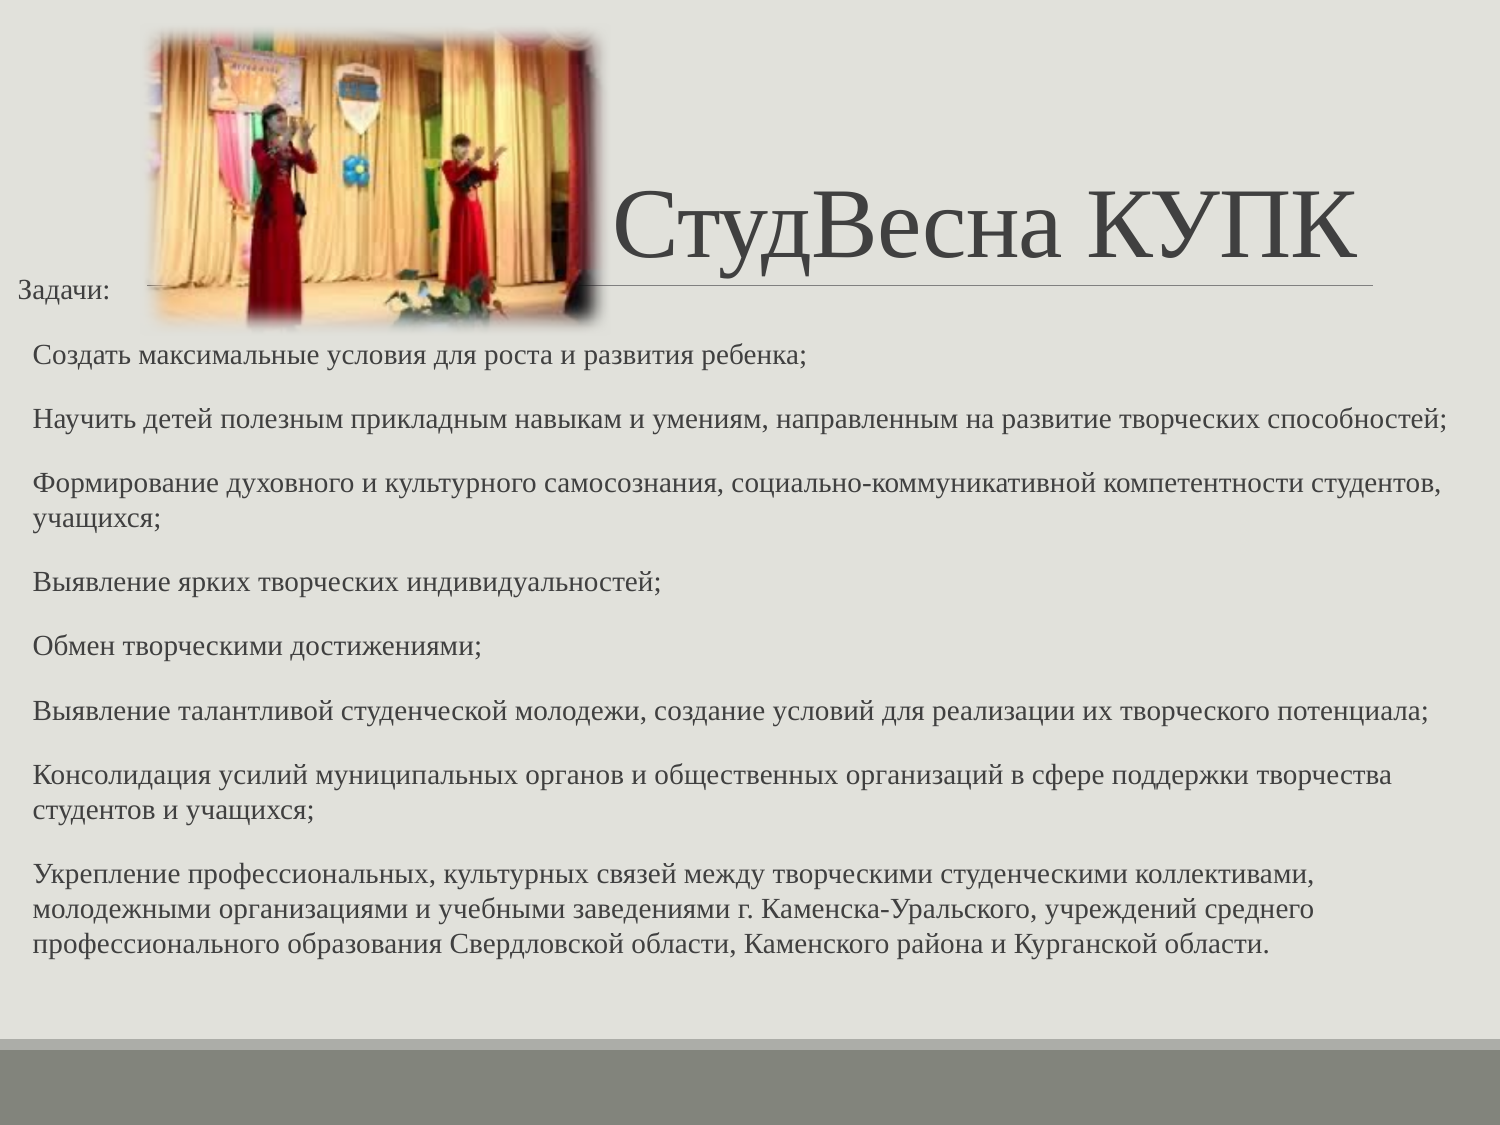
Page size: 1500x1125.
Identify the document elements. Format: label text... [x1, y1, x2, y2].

title СтудВесна КУПК [619, 47, 1373, 267]
list Задачи: Создать максимальные условия для роста и развития ребенка; Научить детей полезным прикладным навыкам и умениям, направленным на развитие творческих способностей; Формирование духовного и культурного самосознания, социально-коммуникативной компетентности студентов, учащихся; Выявление ярких творческих индивидуальностей; Обмен творческими достижениями; Выявление талантливой студенческой молодежи, создание условий для реализации их творческого потенциала; Консолидация усилий муниципальных органов и общественных организаций в сфере поддержки творчества студентов и учащихся; Укрепление профессиональных, культурных связей между творческими студенческими коллективами, молодежными организациями и учебными заведениями г. Каменска-Уральского, учреждений среднего профессионального образования Свердловской области, Каменского района и Курганской области. [17, 267, 1483, 1010]
picture [140, 22, 611, 337]
